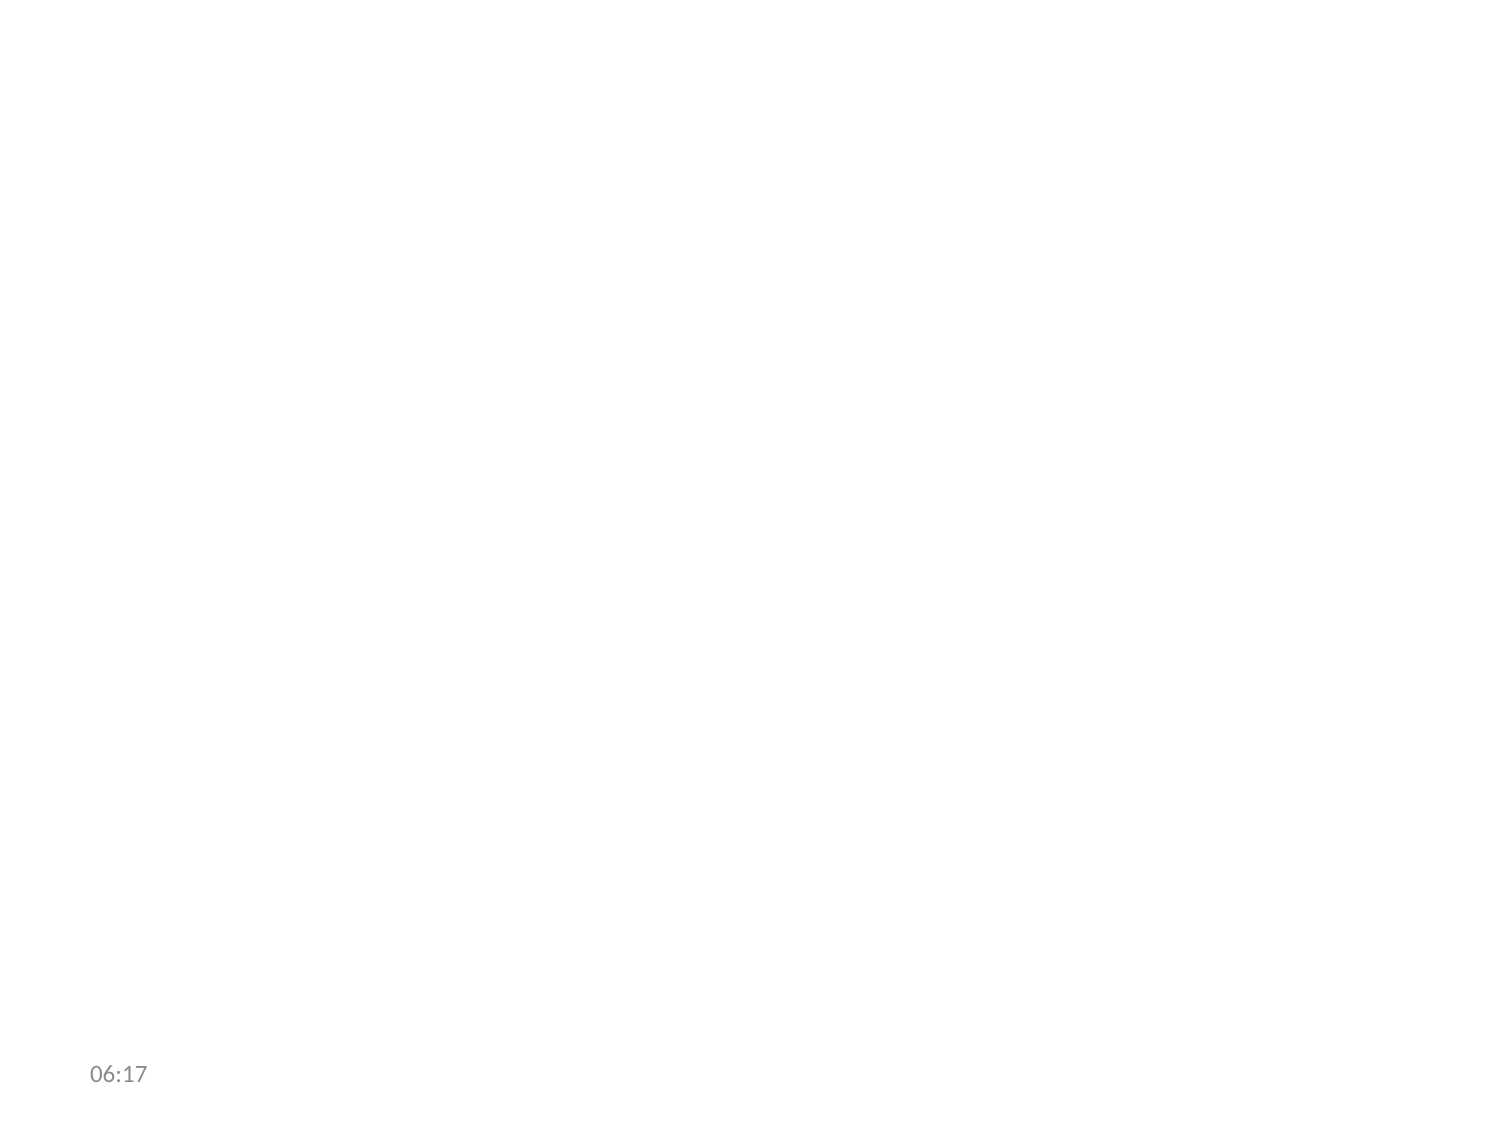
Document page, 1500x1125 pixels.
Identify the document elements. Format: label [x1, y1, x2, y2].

slide_number [75, 1042, 425, 1103]
